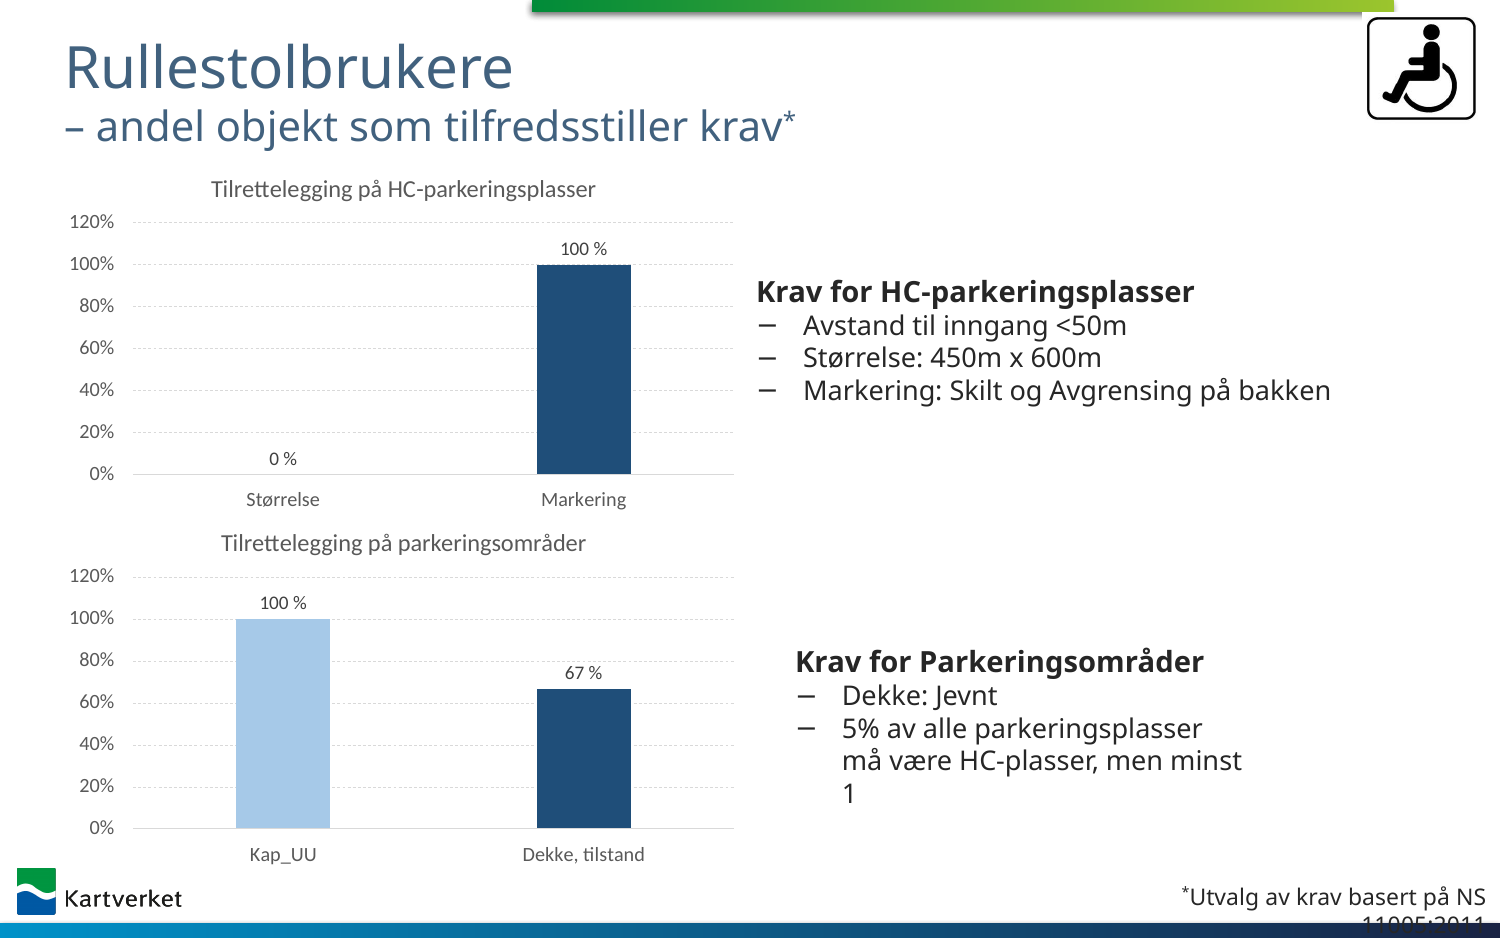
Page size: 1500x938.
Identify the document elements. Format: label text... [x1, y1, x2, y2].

text_box Krav for Parkeringsområder Dekke: Jevnt 5% av alle parkeringsplasser må være HC-plasser, men minst 1 [780, 636, 1261, 816]
text_box *Utvalg av krav basert på NS 11005:2011 [1068, 873, 1500, 938]
text_box Krav for HC-parkeringsplasser Avstand til inngang <50m Størrelse: 450m x 600m Markering: Skilt og Avgrensing på bakken [750, 265, 1346, 413]
picture [62, 520, 746, 874]
picture [1362, 12, 1481, 126]
text_box Rullestolbrukere – andel objekt som tilfredsstiller krav* [49, 25, 1431, 158]
picture [62, 166, 746, 519]
